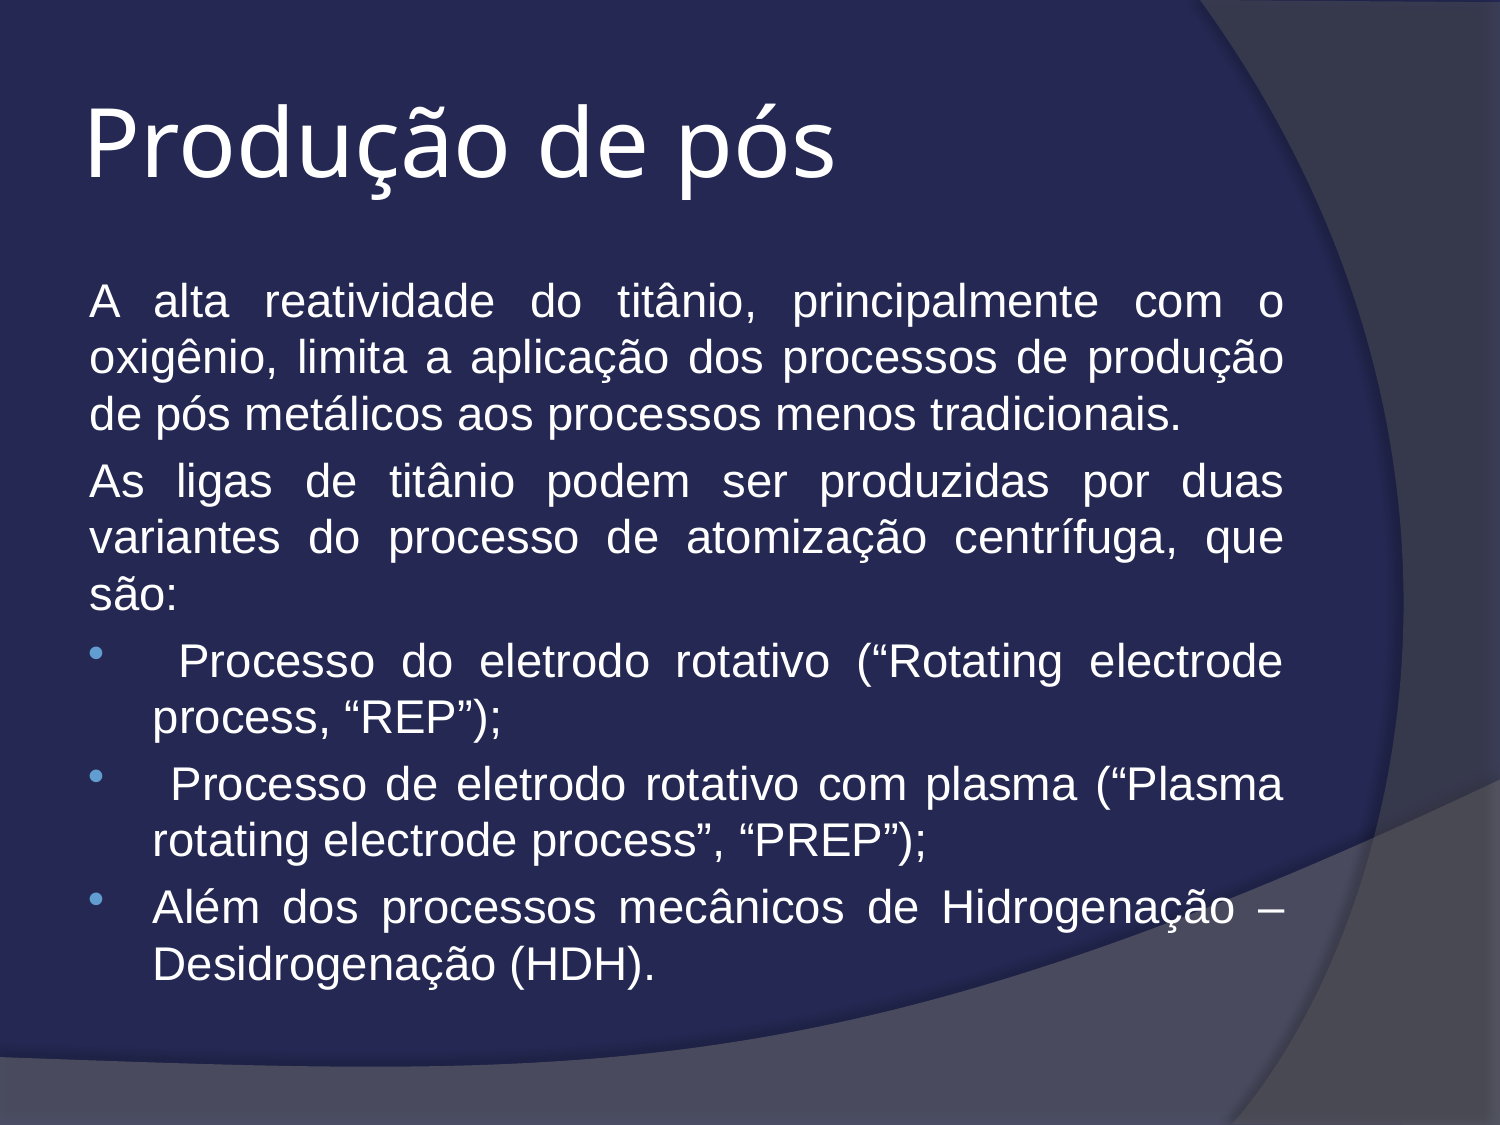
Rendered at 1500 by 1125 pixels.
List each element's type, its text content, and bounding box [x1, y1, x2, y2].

list A alta reatividade do titânio, principalmente com o oxigênio, limita a aplicação dos processos de produção de pós metálicos aos processos menos tradicionais. As ligas de titânio podem ser produzidas por duas variantes do processo de atomização centrífuga, que são: Processo do eletrodo rotativo (“Rotating electrode process, “REP”); Processo de eletrodo rotativo com plasma (“Plasma rotating electrode process”, “PREP”); Além dos processos mecânicos de Hidrogenação – Desidrogenação (HDH). [75, 262, 1300, 1005]
title Produção de pós [75, 45, 1300, 233]
